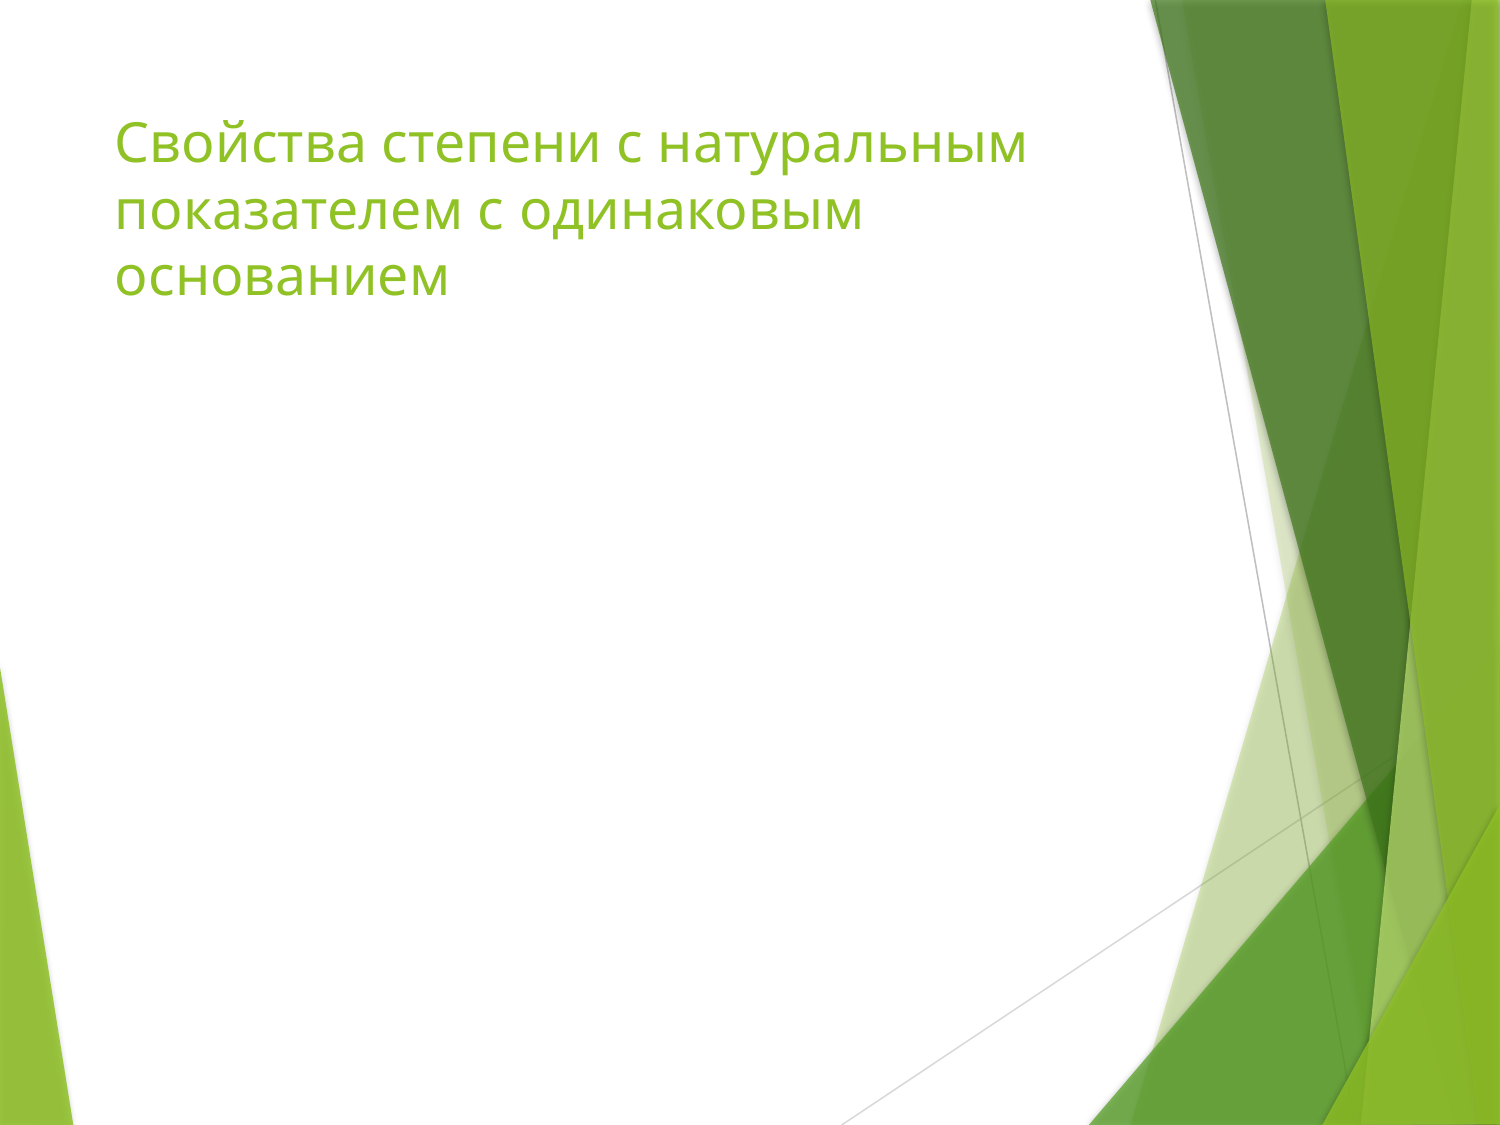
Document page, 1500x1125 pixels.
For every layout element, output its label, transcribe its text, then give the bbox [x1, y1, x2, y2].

title Свойства степени с натуральным показателем с одинаковым основанием [99, 99, 1142, 317]
